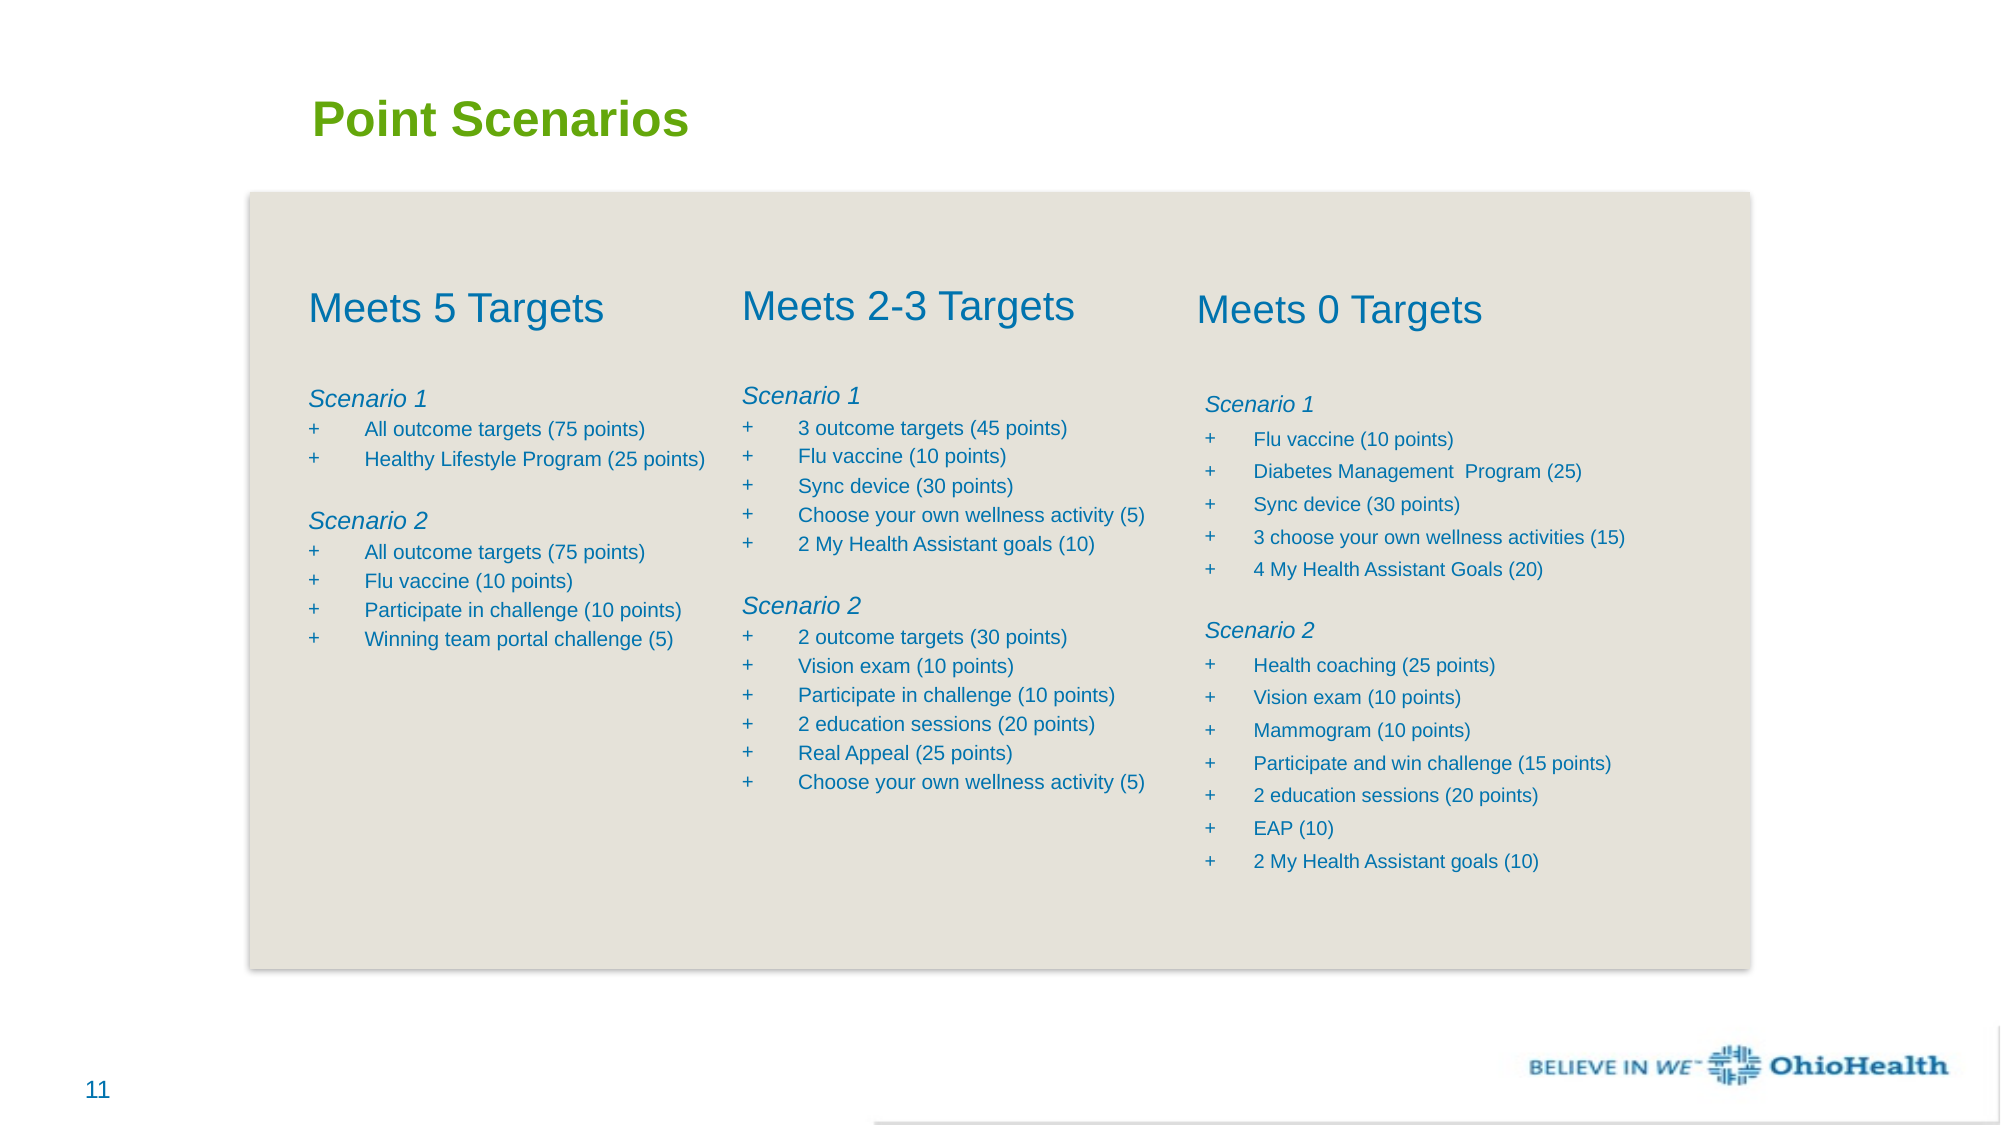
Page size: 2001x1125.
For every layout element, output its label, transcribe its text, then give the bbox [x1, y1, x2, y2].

text_box [249, 191, 1751, 970]
text_box Meets 2-3 Targets Scenario 1 3 outcome targets (45 points) Flu vaccine (10 points) Sync device (30 points) Choose your own wellness activity (5) 2 My Health Assistant goals (10) Scenario 2 2 outcome targets (30 points) Vision exam (10 points) Participate in challenge (10 points) 2 education sessions (20 points) Real Appeal (25 points) Choose your own wellness activity (5) [717, 270, 1226, 1125]
text_box Meets 0 Targets Scenario 1 Flu vaccine (10 points) Diabetes Management Program (25) Sync device (30 points) 3 choose your own wellness activities (15) 4 My Health Assistant Goals (20) Scenario 2 Health coaching (25 points) Vision exam (10 points) Mammogram (10 points) Participate and win challenge (15 points) 2 education sessions (20 points) EAP (10) 2 My Health Assistant goals (10) [1181, 266, 1717, 885]
picture [0, 0, 2001, 1125]
list Meets 5 Targets Scenario 1 All outcome targets (75 points) Healthy Lifestyle Program (25 points) Scenario 2 All outcome targets (75 points) Flu vaccine (10 points) Participate in challenge (10 points) Winning team portal challenge (5) [283, 272, 717, 1125]
slide_number 11 [0, 1066, 126, 1125]
title Point Scenarios [297, 22, 1700, 211]
